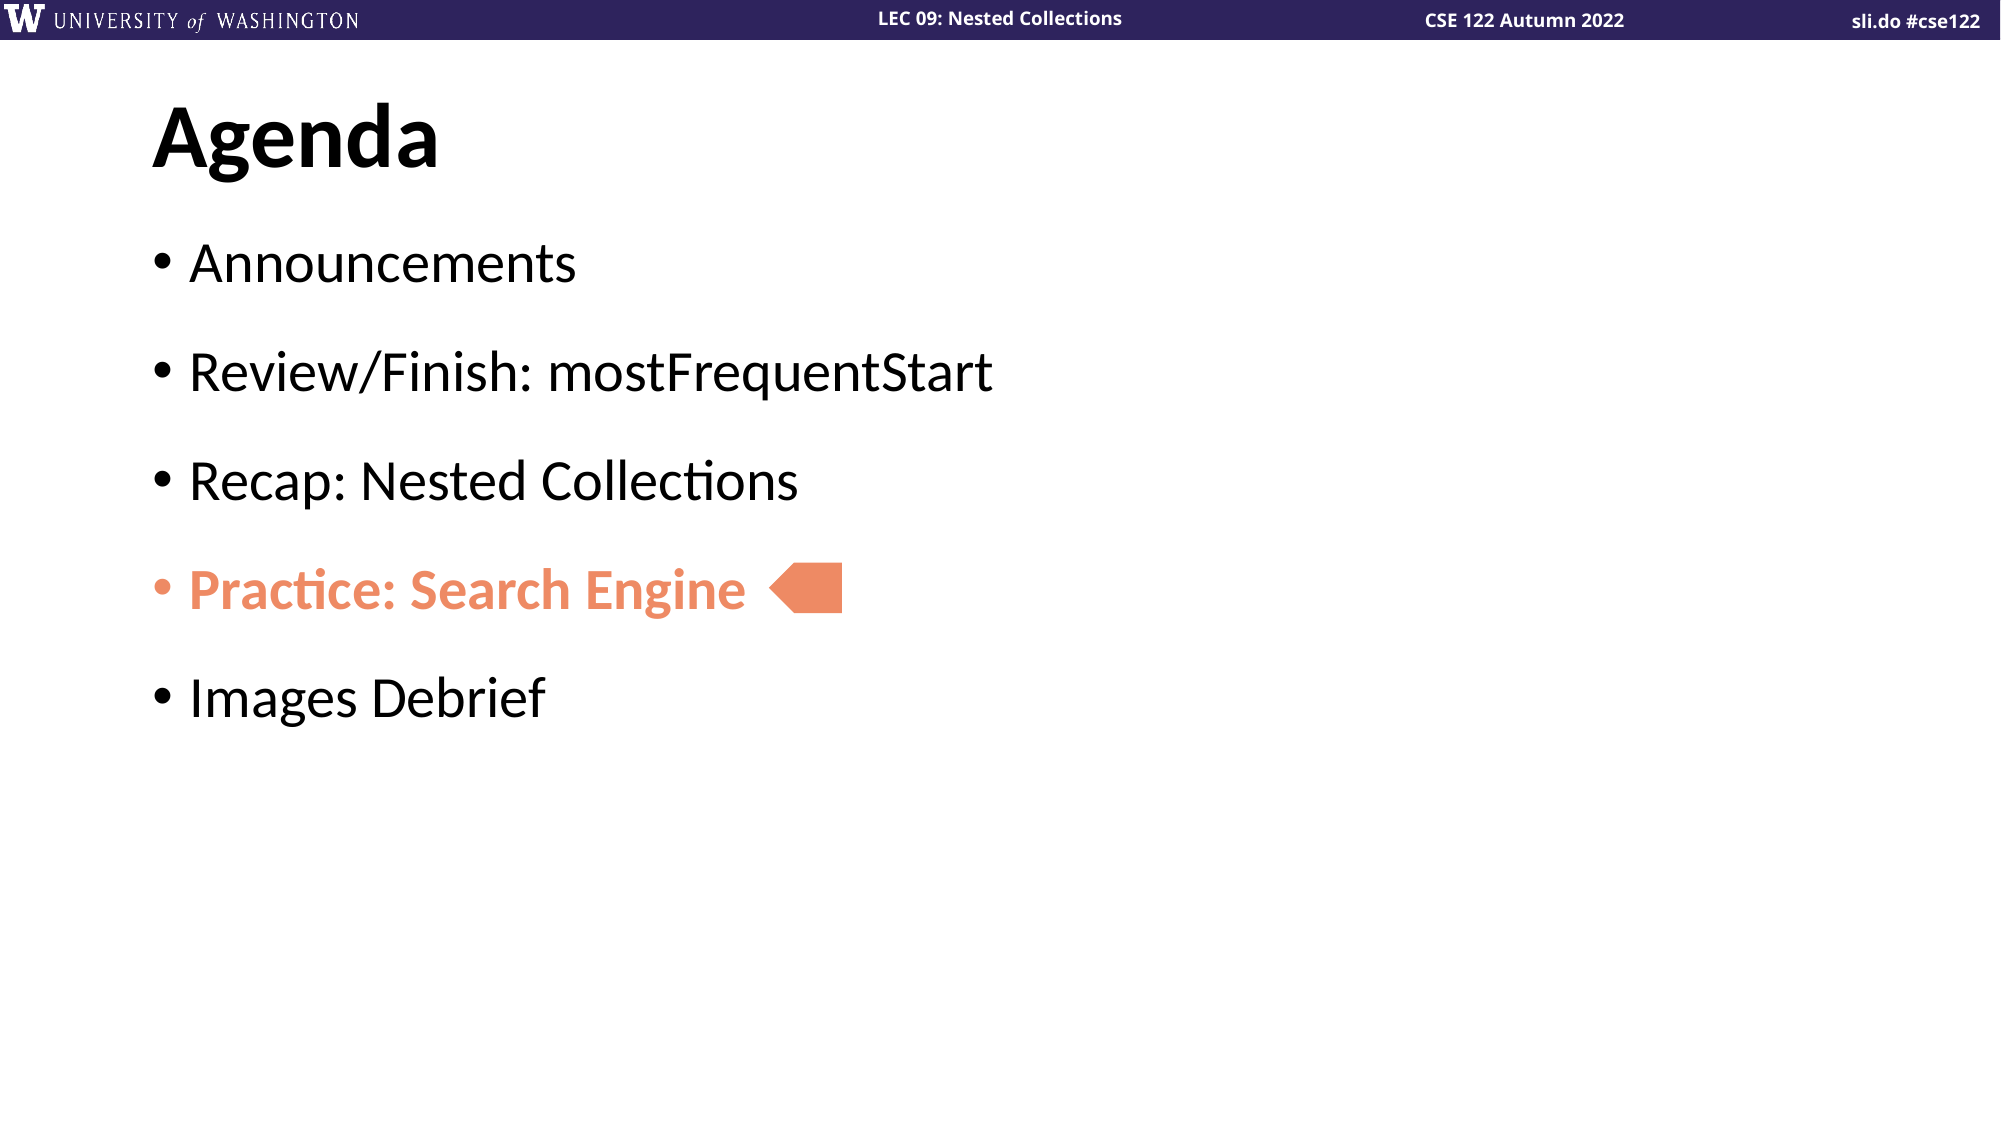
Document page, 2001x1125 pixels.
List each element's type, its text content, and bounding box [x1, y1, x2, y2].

title Agenda [137, 74, 1863, 200]
text_box [767, 561, 843, 615]
picture [4, 4, 358, 33]
list Announcements Review/Finish: mostFrequentStart Recap: Nested Collections Practice: Search Engine Images Debrief [137, 224, 1863, 1014]
